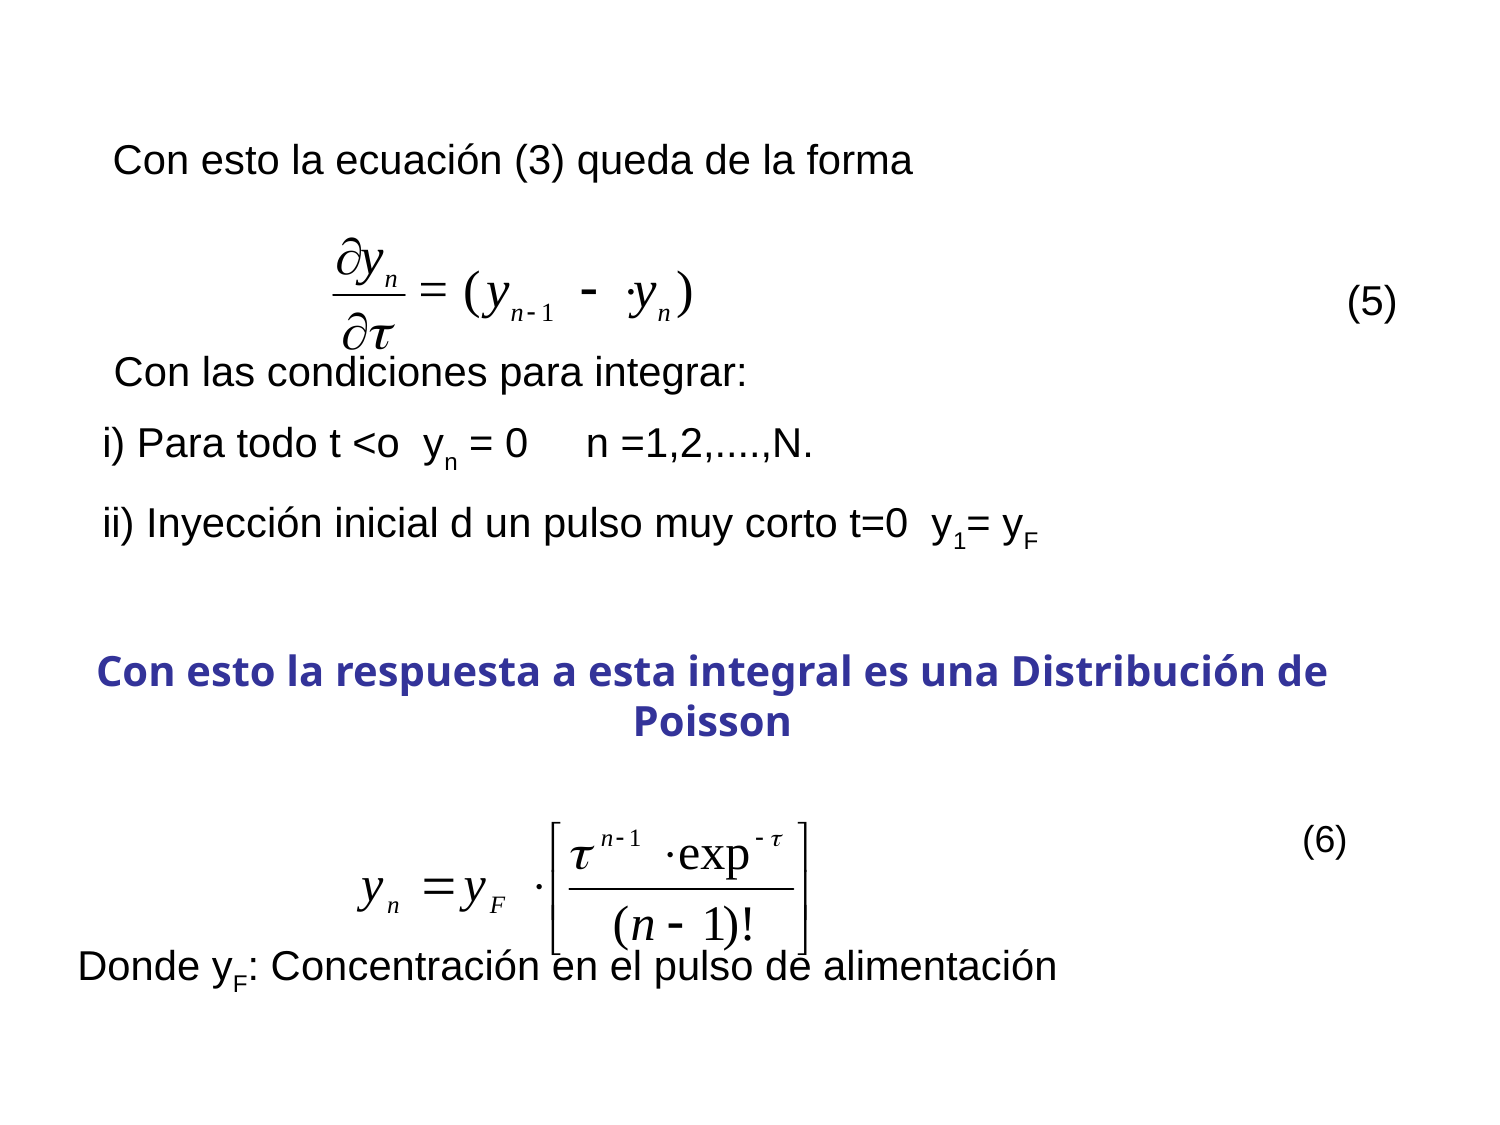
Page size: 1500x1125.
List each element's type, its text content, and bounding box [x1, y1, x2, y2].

text_box Con esto la ecuación (3) queda de la forma (5) Con las condiciones para integrar: i) Para todo t <o yn = 0 n =1,2,....,N. ii) Inyección inicial d un pulso muy corto t=0 y1= yF [87, 125, 1413, 633]
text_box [349, 812, 827, 966]
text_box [312, 224, 701, 361]
text_box Con esto la respuesta a esta integral es una Distribución de Poisson (6) Donde yF: Concentración en el pulso de alimentación [62, 637, 1363, 1005]
